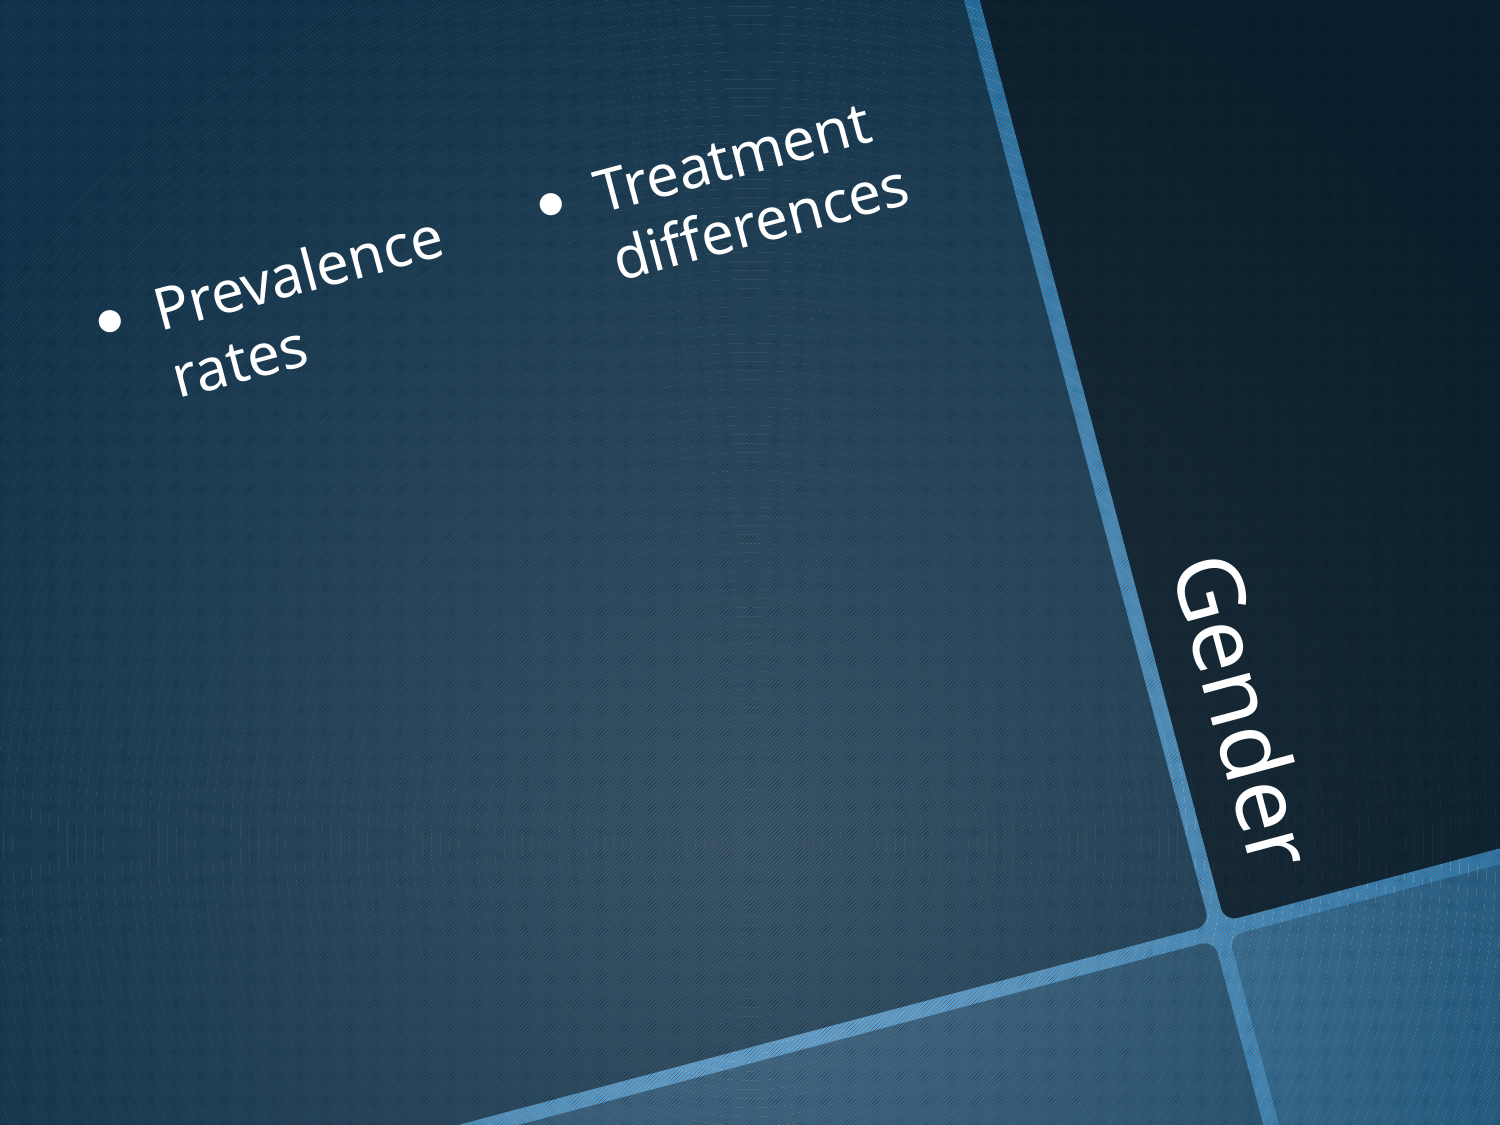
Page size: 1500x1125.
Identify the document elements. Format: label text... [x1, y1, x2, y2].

list Treatment differences [511, 60, 1126, 937]
list Prevalence rates [70, 177, 685, 1055]
title Gender [1027, 71, 1460, 897]
